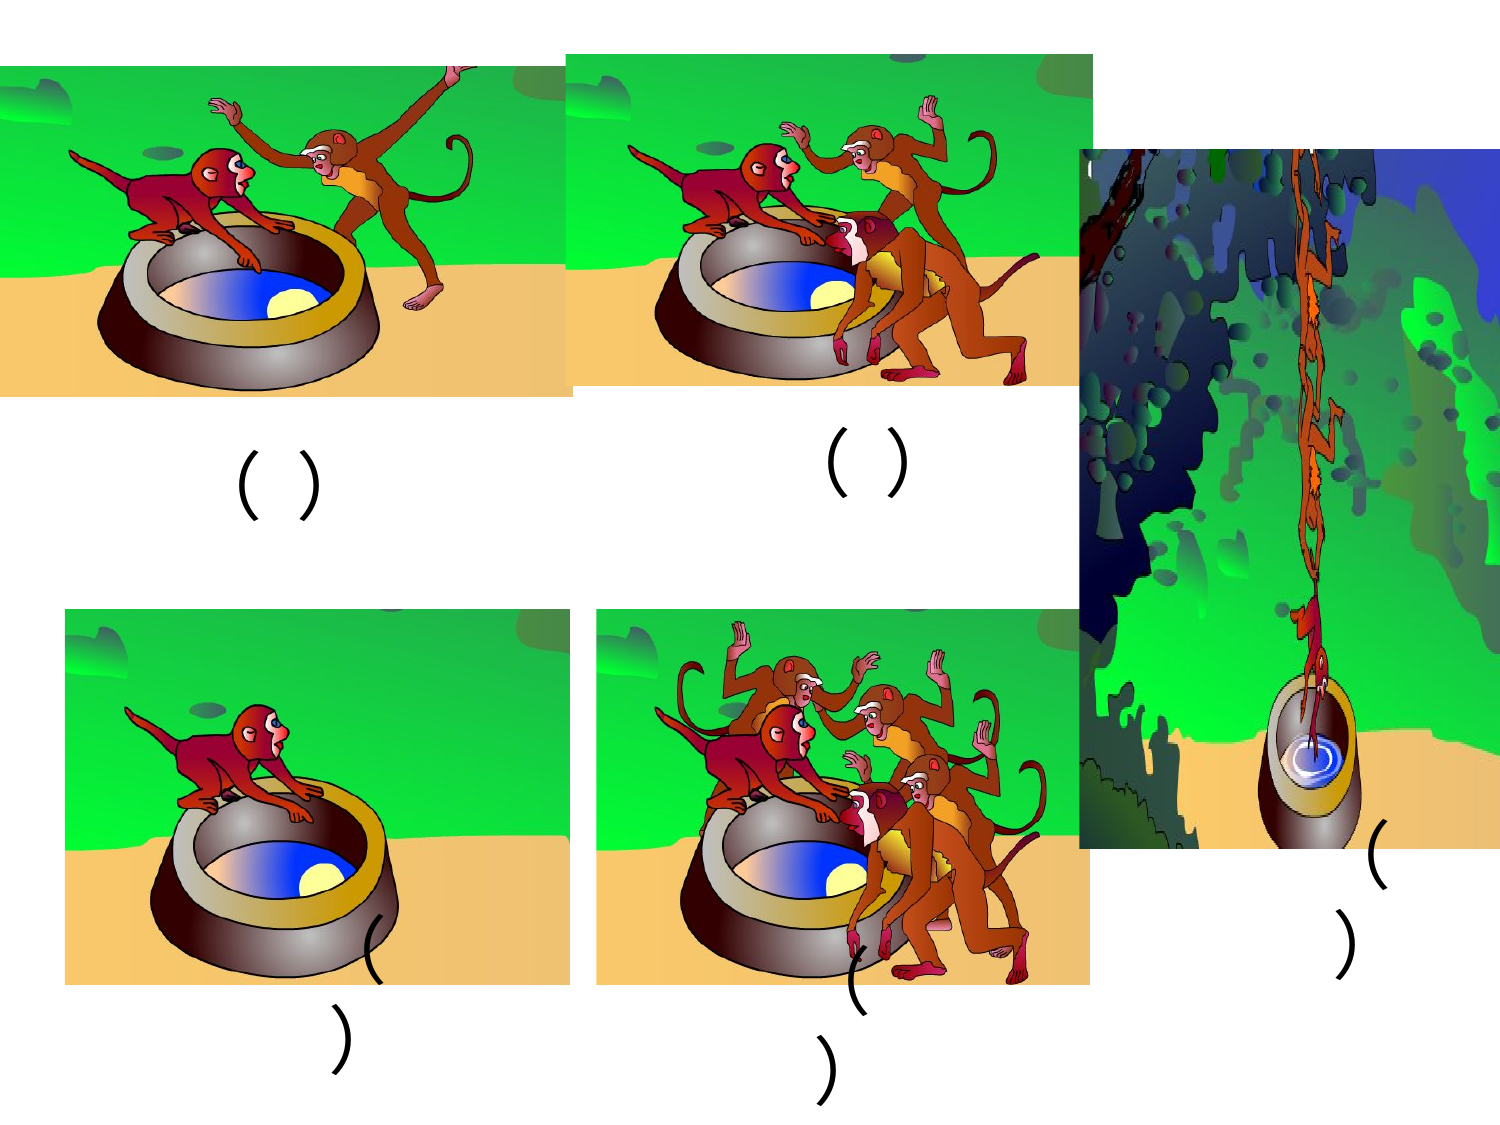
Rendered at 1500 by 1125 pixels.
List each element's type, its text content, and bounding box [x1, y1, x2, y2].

text_box （ ） [173, 431, 418, 537]
picture [565, 54, 1500, 985]
text_box （ ） [206, 993, 419, 1094]
text_box （ ） [690, 993, 903, 1125]
picture [64, 609, 585, 985]
text_box （ ） [1210, 857, 1423, 1000]
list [0, 66, 573, 398]
text_box （ ） [761, 408, 1006, 514]
